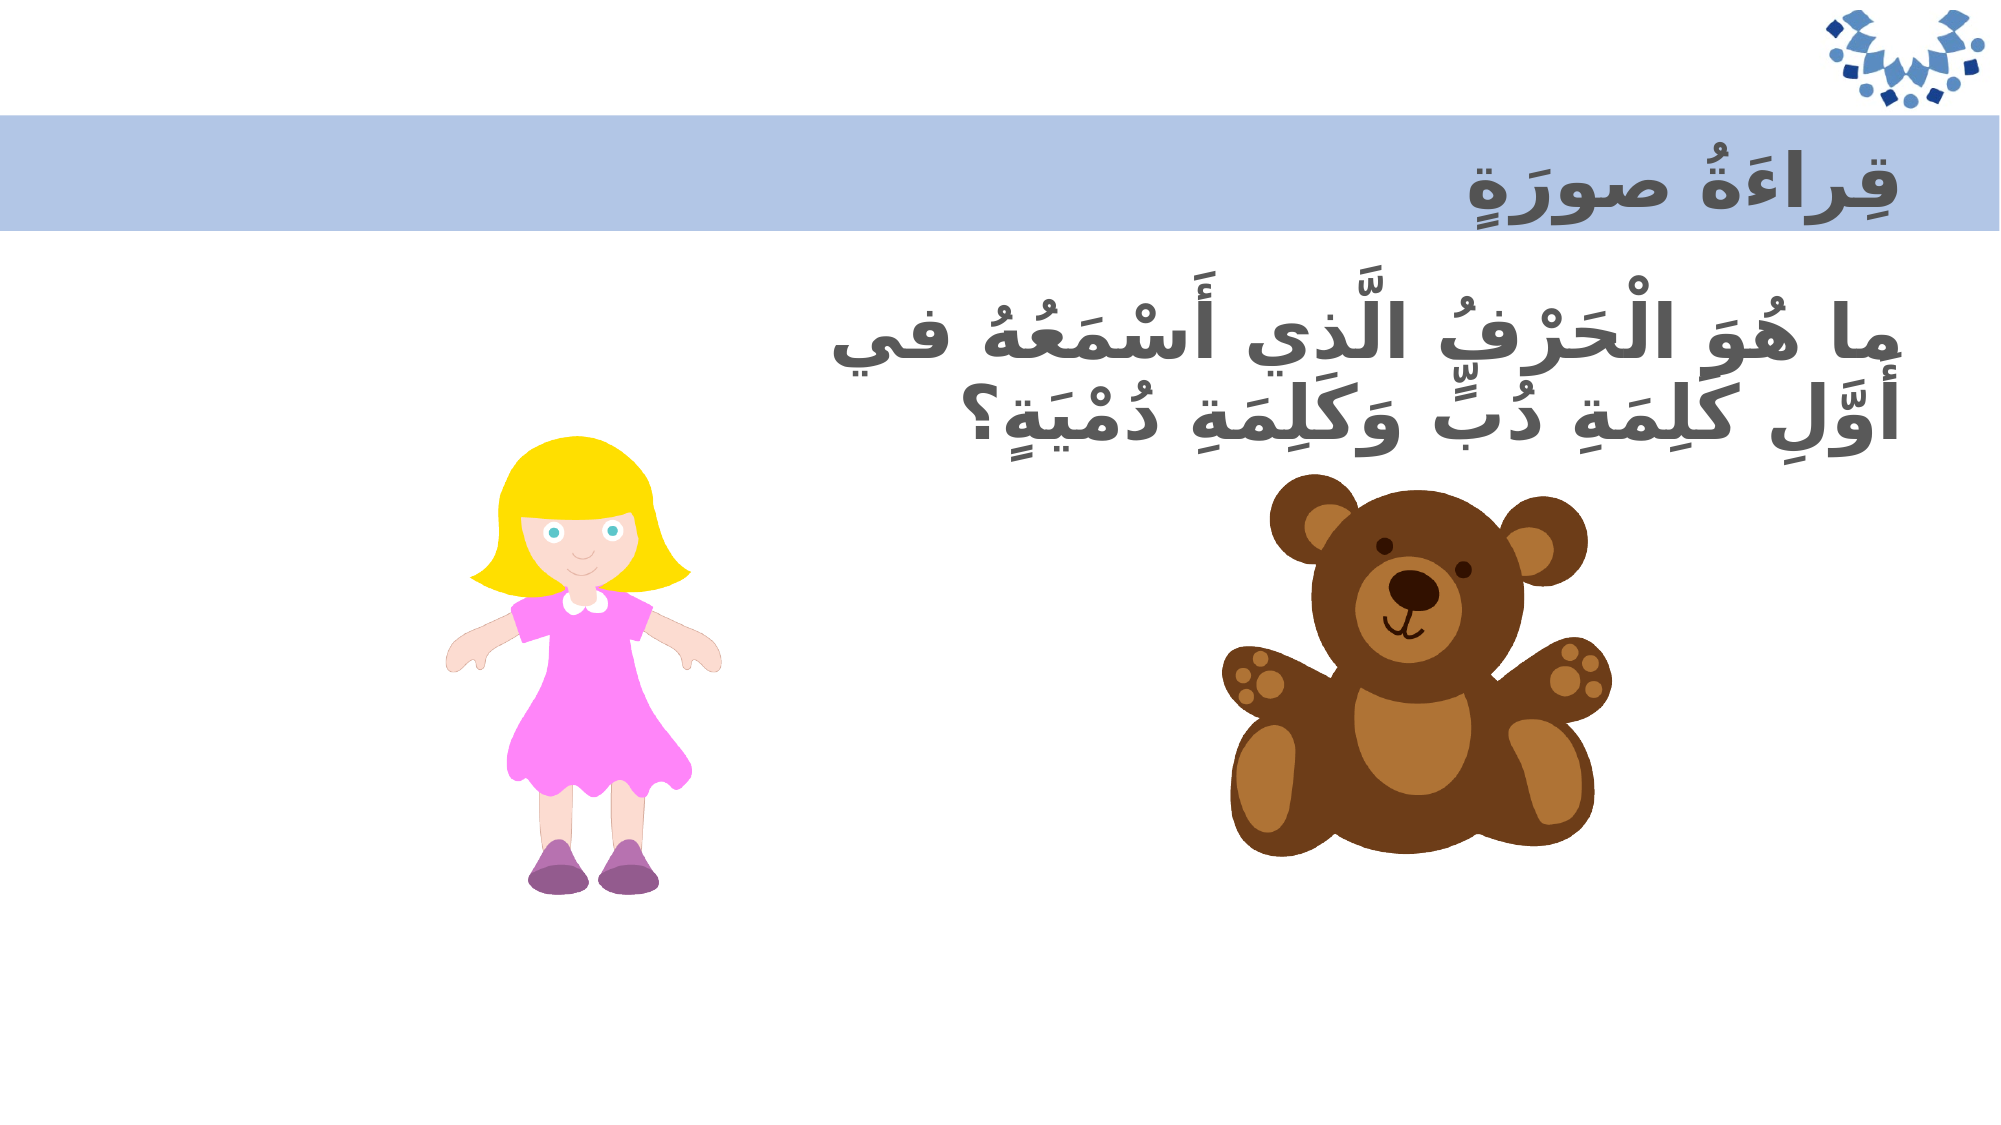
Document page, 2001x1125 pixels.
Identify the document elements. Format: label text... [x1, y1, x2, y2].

picture [299, 402, 867, 928]
text_box قِراءَةُ صورَةٍ [0, 109, 1919, 236]
picture [1816, 10, 1992, 114]
text_box [1919, 114, 2000, 232]
picture [1133, 402, 1700, 928]
text_box ما هُوَ الْحَرْفُ الَّذي أَسْمَعُهُ في أَوَّلِ كَلِمَةِ دُبٍّ وَكَلِمَةِ دُمْيَةٍ؟ [746, 286, 1919, 377]
